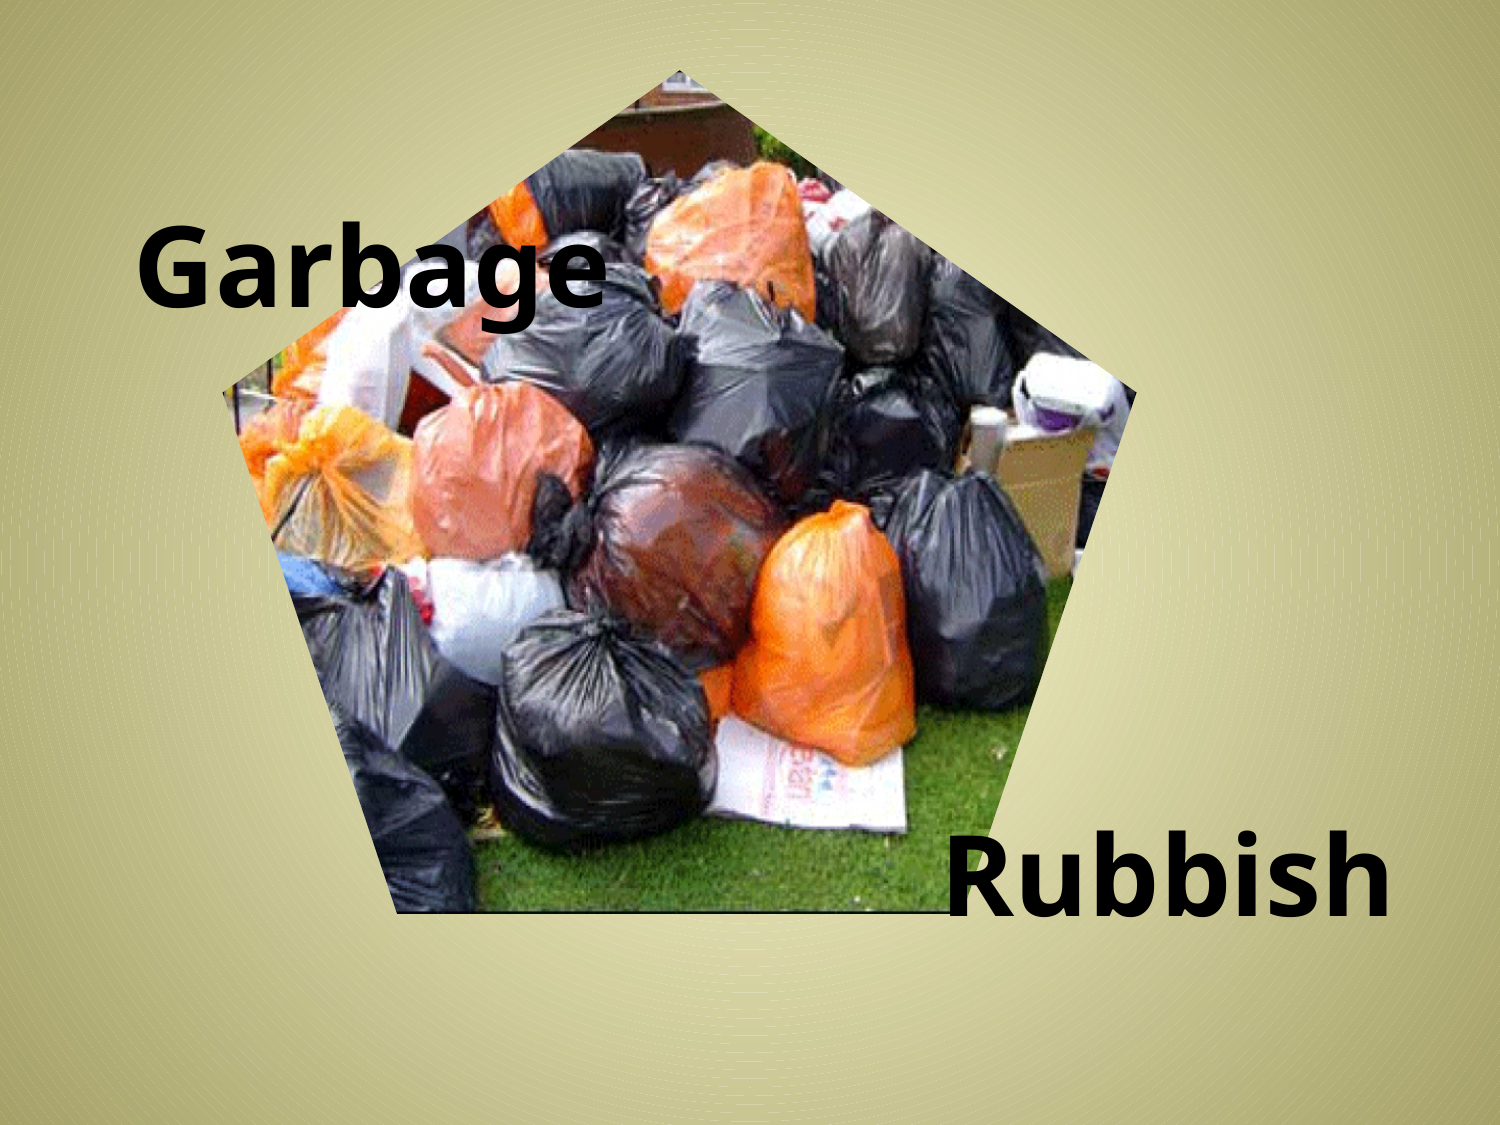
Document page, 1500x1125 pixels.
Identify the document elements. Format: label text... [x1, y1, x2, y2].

text_box Garbage [119, 187, 217, 338]
picture [222, 70, 1137, 915]
text_box Rubbish [925, 796, 1500, 947]
